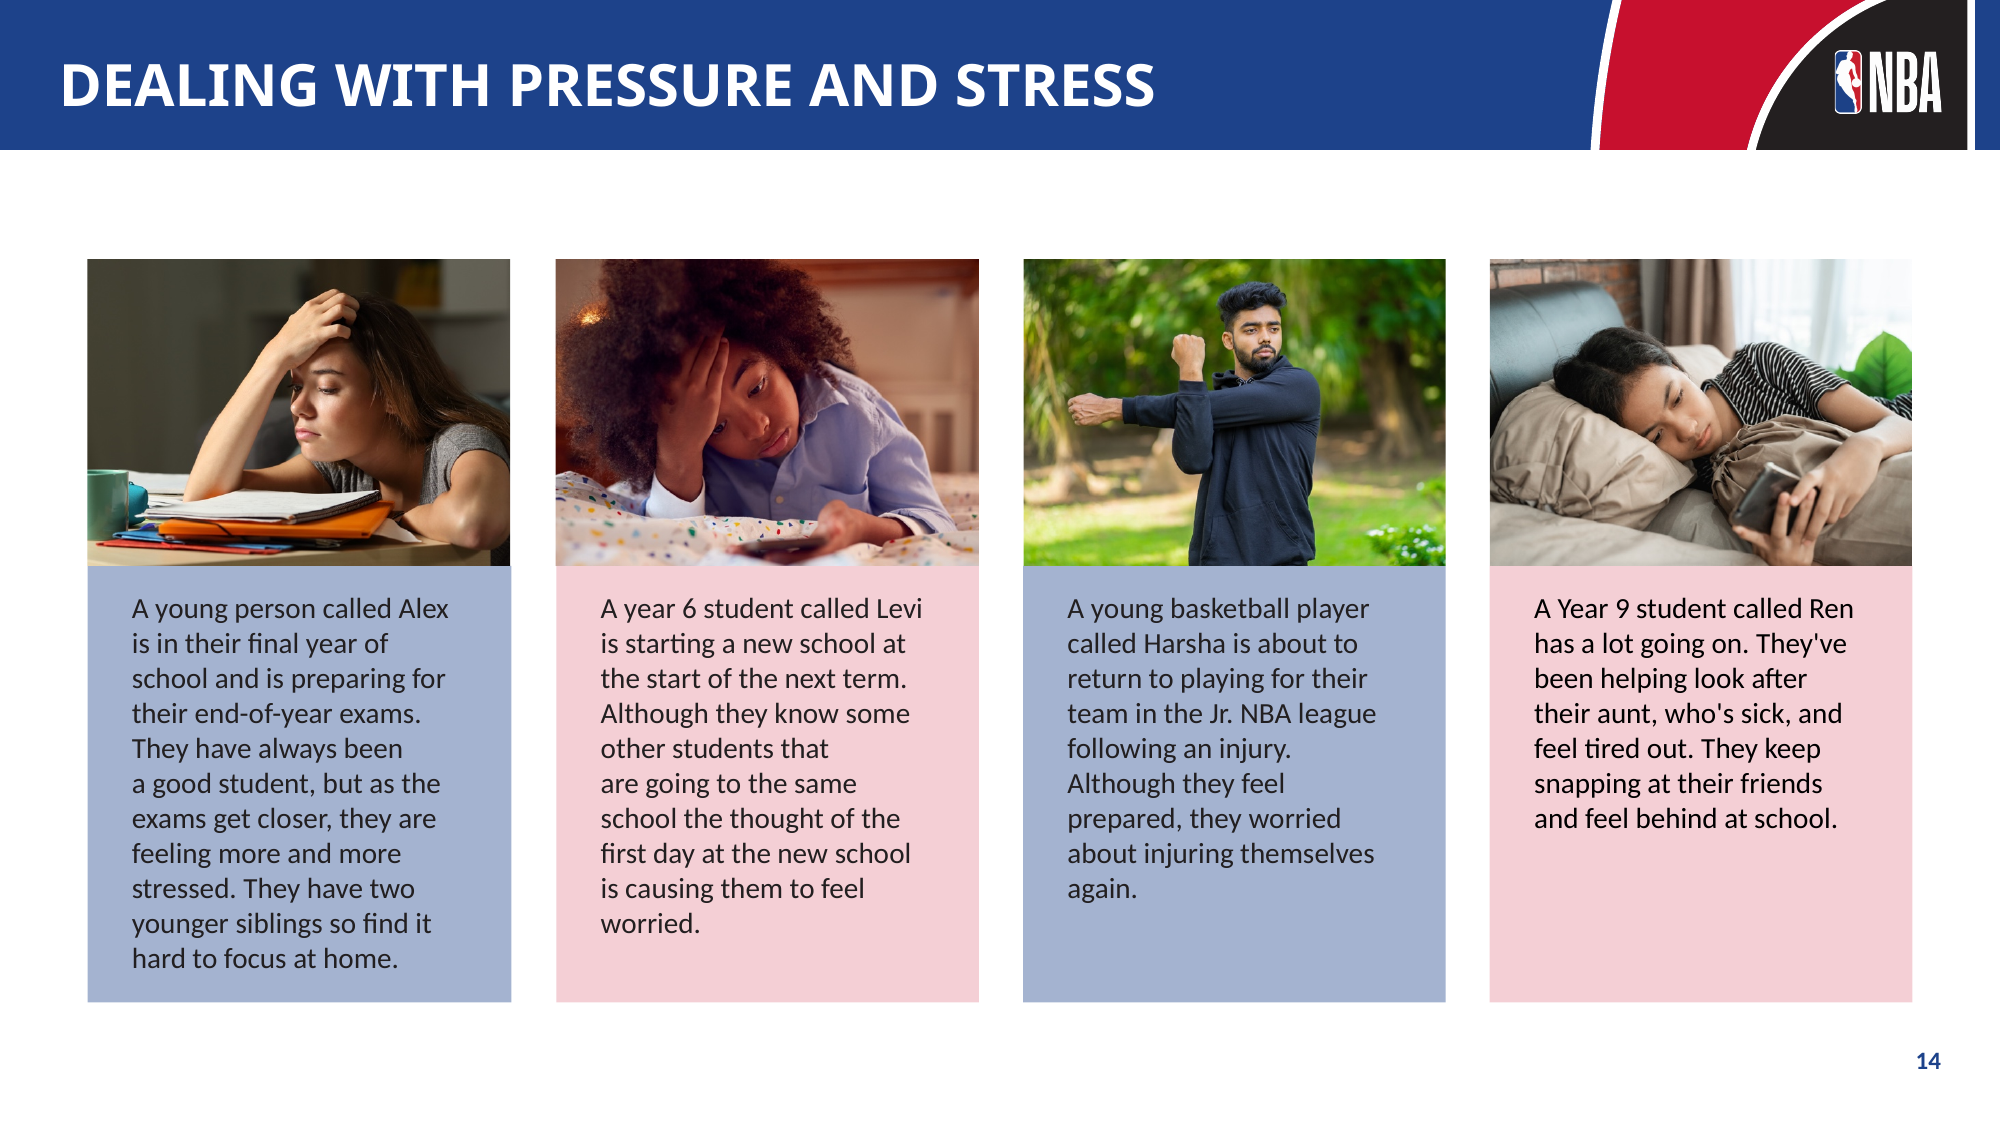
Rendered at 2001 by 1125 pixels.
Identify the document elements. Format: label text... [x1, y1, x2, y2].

title DEALING WITH PRESSURE AND STRESS [0, 34, 1589, 150]
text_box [1489, 258, 1913, 1003]
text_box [1022, 258, 1446, 1003]
slide_number 14 [1824, 1029, 1957, 1090]
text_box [555, 258, 979, 1003]
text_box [87, 259, 512, 1003]
